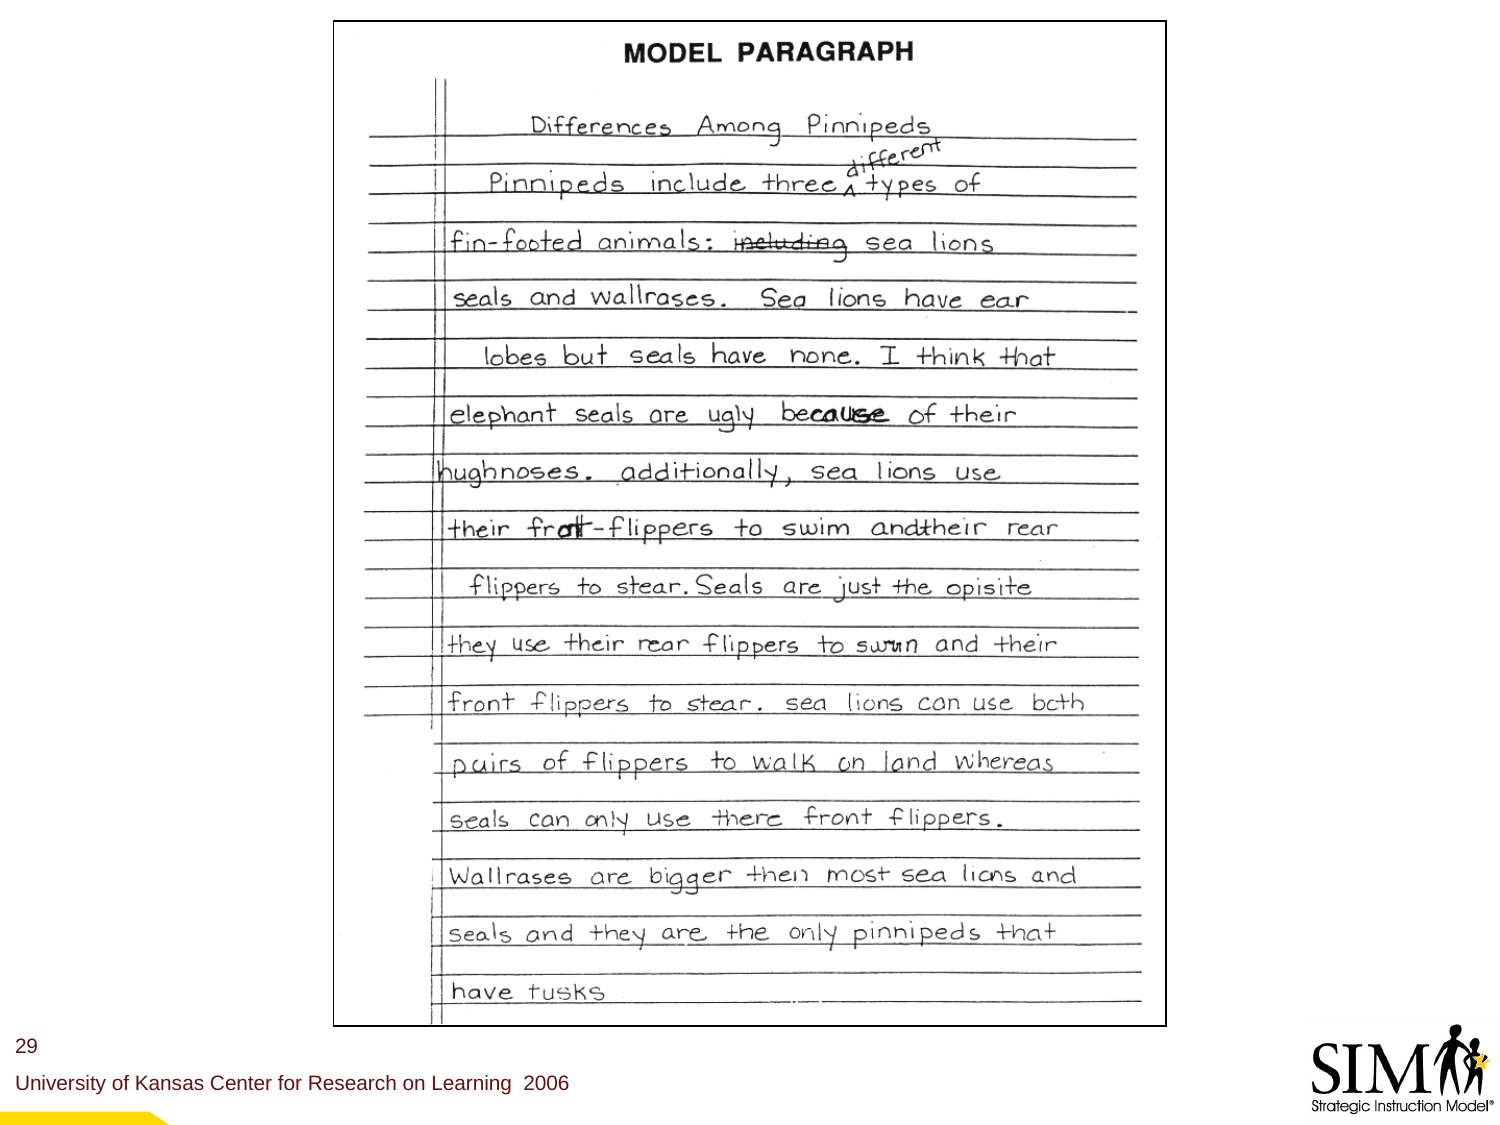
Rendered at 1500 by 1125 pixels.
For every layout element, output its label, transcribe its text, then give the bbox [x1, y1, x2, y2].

picture [334, 21, 1166, 1026]
slide_number 29 [0, 1024, 313, 1062]
picture [1308, 1015, 1500, 1125]
footer University of Kansas Center for Research on Learning 2006 [0, 1062, 626, 1101]
